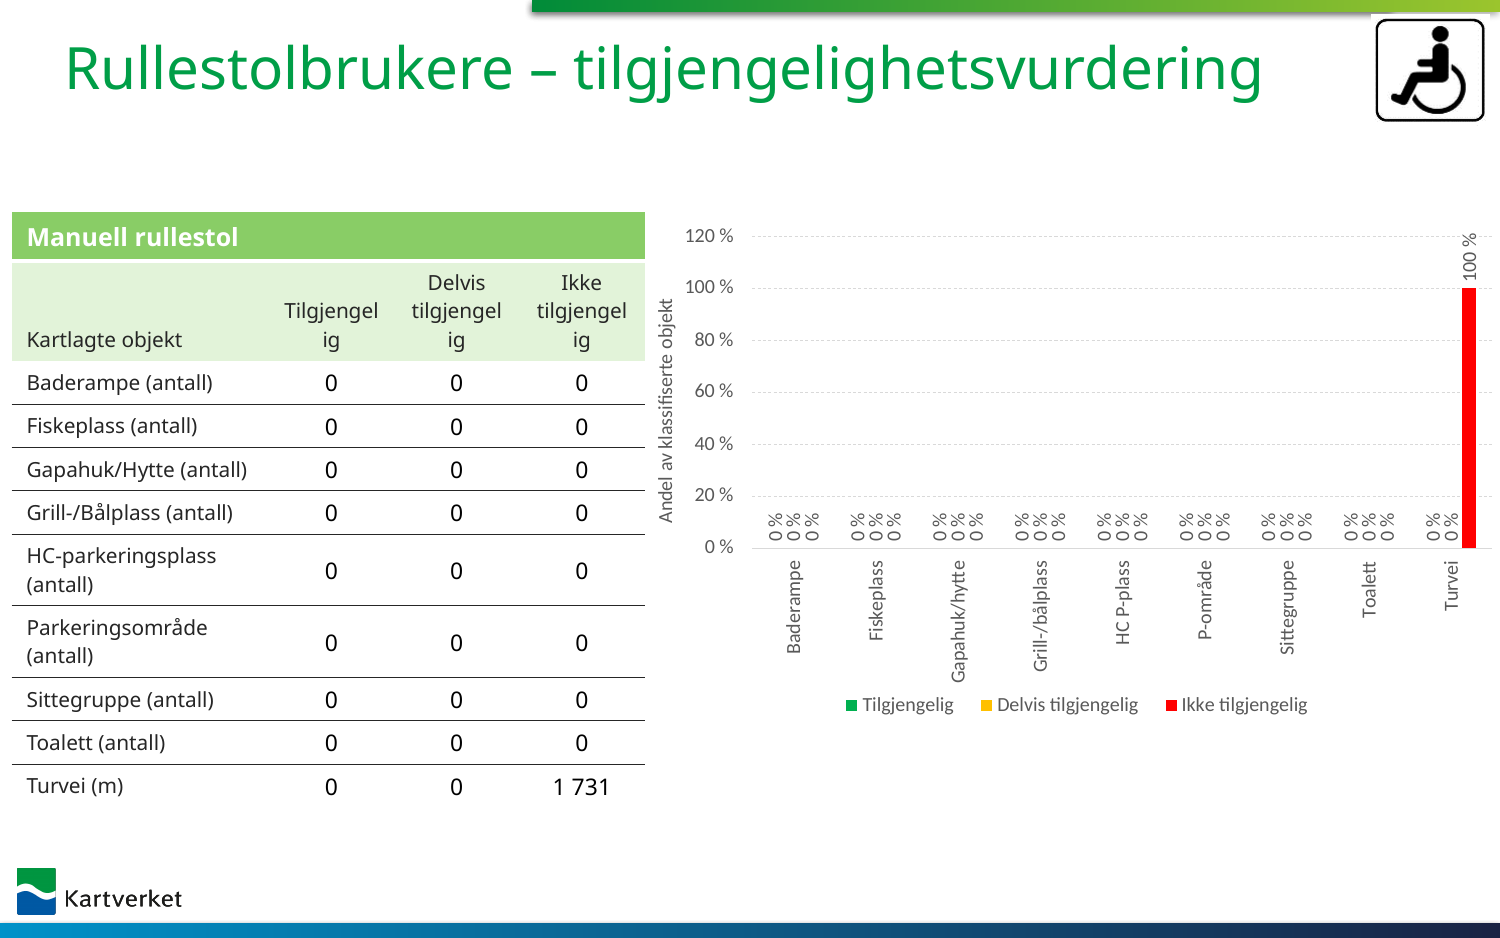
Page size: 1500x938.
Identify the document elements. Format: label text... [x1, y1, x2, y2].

table_cell 0 [269, 405, 394, 447]
table_cell 0 [269, 721, 394, 764]
table_cell Gapahuk/Hytte (antall) [12, 448, 269, 490]
table_cell 0 [269, 361, 394, 404]
table_cell Parkeringsområde (antall) [12, 606, 269, 677]
table_cell HC-parkeringsplass (antall) [12, 535, 269, 605]
table_cell Turvei (m) [12, 765, 269, 807]
table_cell Ikke tilgjengelig [519, 263, 638, 361]
table_cell 0 [519, 678, 638, 720]
table_cell 0 [519, 535, 638, 605]
table_cell Toalett (antall) [12, 721, 269, 764]
table_cell 0 [394, 448, 519, 490]
table_cell 0 [269, 491, 394, 534]
table_cell 0 [269, 535, 394, 605]
table_cell 0 [519, 361, 638, 404]
table_cell 0 [269, 606, 394, 677]
picture [1371, 13, 1491, 127]
table_cell 0 [269, 765, 394, 807]
table_cell Kartlagte objekt [12, 263, 269, 361]
table_cell 0 [394, 678, 519, 720]
picture [643, 218, 1500, 728]
table_cell Grill-/Bålplass (antall) [12, 491, 269, 534]
table_header Manuell rullestol [12, 212, 645, 259]
table_cell 0 [519, 405, 638, 447]
table_cell 0 [519, 606, 638, 677]
table_cell 0 [394, 405, 519, 447]
table_cell 0 [394, 721, 519, 764]
table_cell Baderampe (antall) [12, 361, 269, 404]
table_cell 0 [394, 535, 519, 605]
table_cell 0 [394, 606, 519, 677]
table_cell 0 [269, 678, 394, 720]
table_cell 0 [394, 491, 519, 534]
table_cell 0 [394, 361, 519, 404]
text_box Rullestolbrukere – tilgjengelighetsvurdering [49, 12, 1372, 109]
table_cell 0 [519, 721, 645, 764]
table_cell Tilgjengelig [269, 263, 394, 361]
table_cell 0 [394, 765, 519, 807]
table_cell 0 [519, 491, 638, 534]
table_cell 0 [519, 448, 638, 490]
table_cell Delvis tilgjengelig [394, 263, 519, 361]
table_cell 0 [269, 448, 394, 490]
table_cell Sittegruppe (antall) [12, 678, 269, 720]
table_cell Fiskeplass (antall) [12, 405, 269, 447]
table_cell 1 731 [519, 765, 645, 807]
